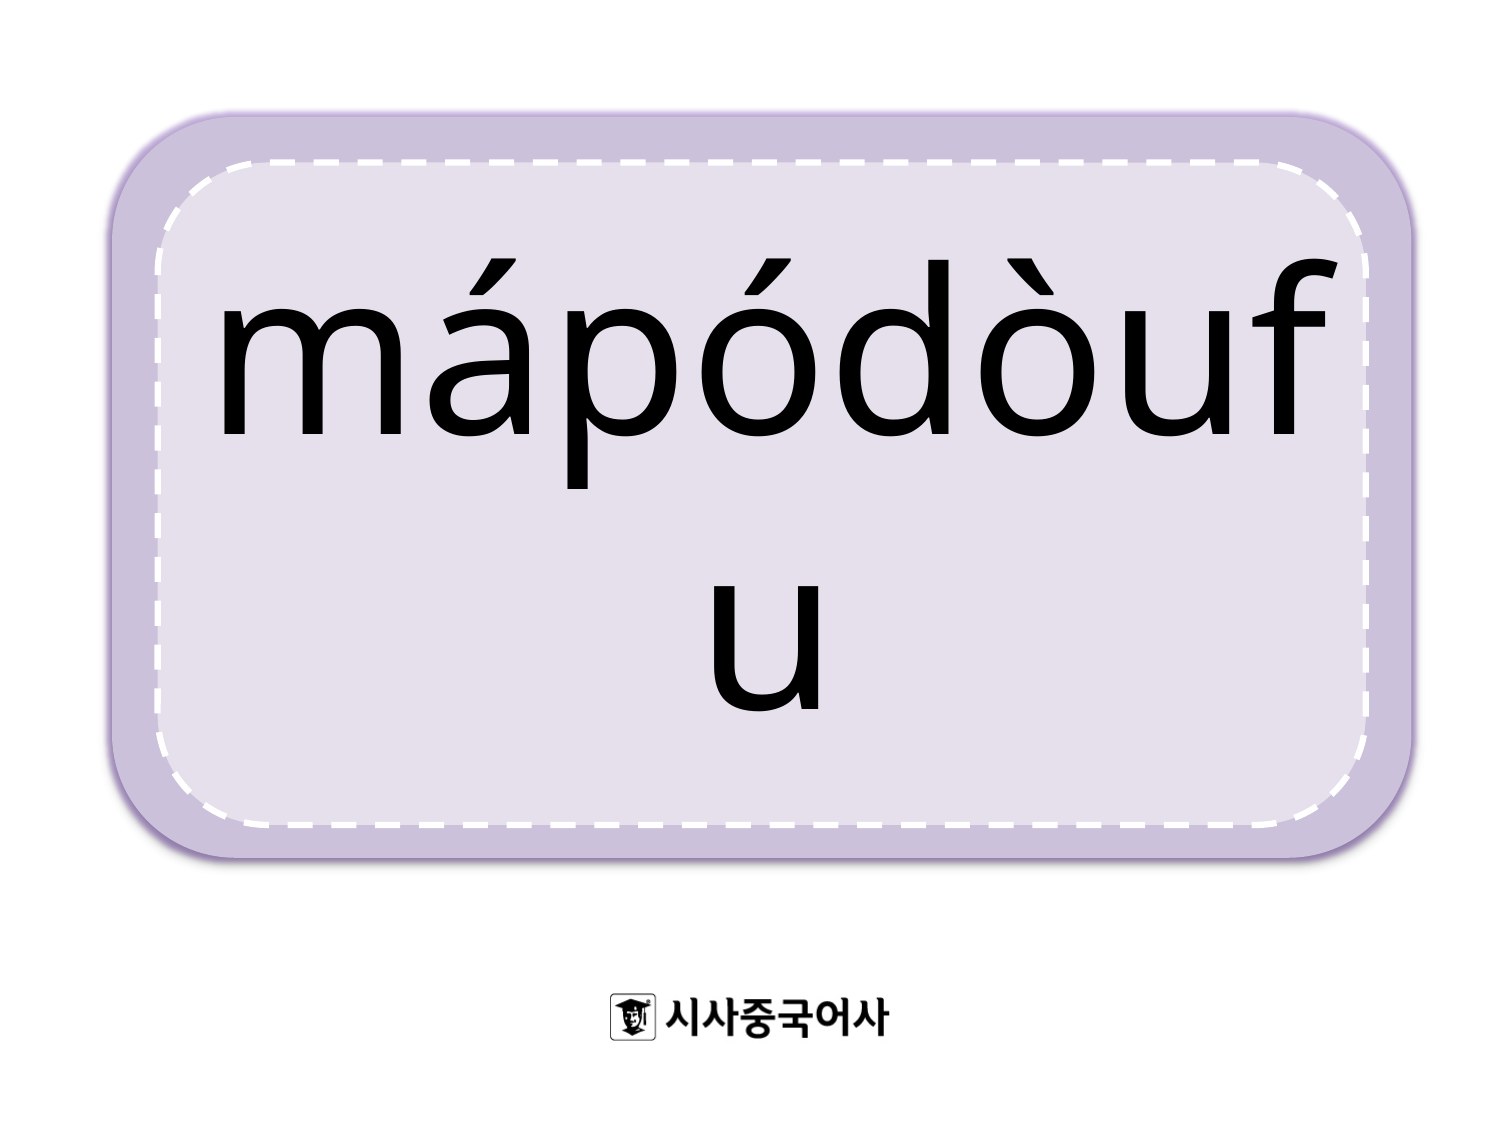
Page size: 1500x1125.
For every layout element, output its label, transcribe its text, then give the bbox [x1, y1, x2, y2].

text_box mápódòufu [162, 149, 1371, 812]
picture [602, 987, 898, 1047]
